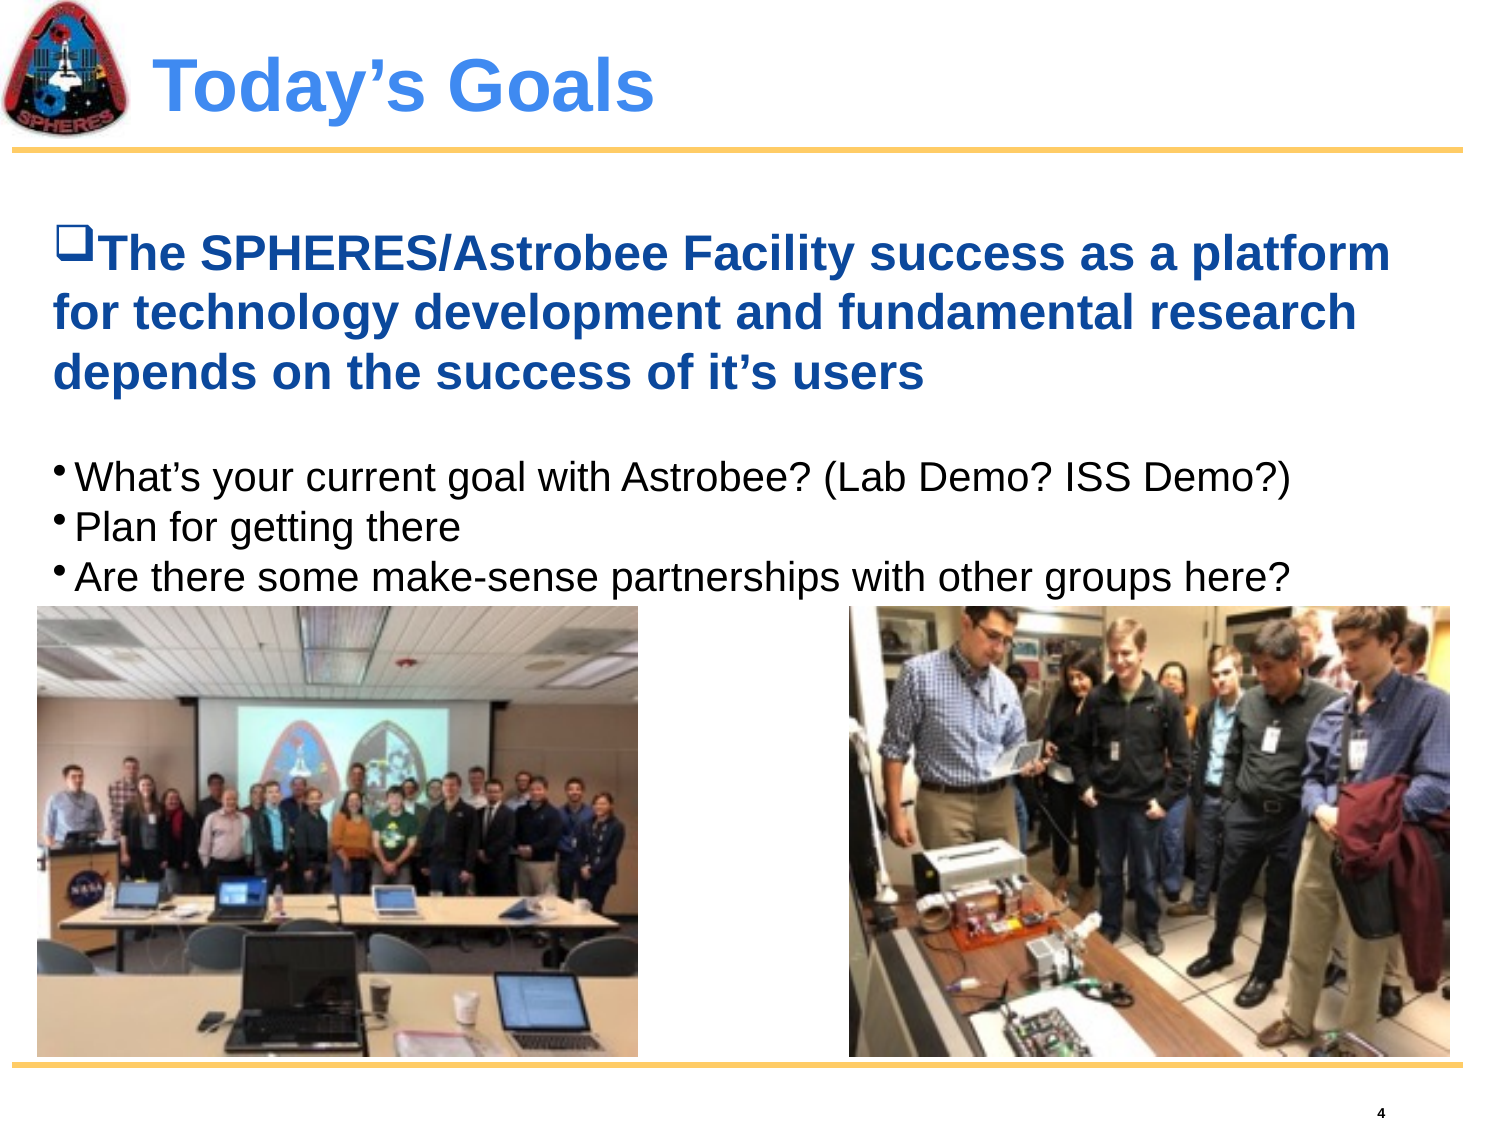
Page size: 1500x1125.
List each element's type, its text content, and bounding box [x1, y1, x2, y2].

title Today’s Goals [137, 24, 1451, 138]
picture [0, 0, 131, 139]
list The SPHERES/Astrobee Facility success as a platform for technology development and fundamental research depends on the success of it’s users What’s your current goal with Astrobee? (Lab Demo? ISS Demo?) Plan for getting there Are there some make-sense partnerships with other groups here? [37, 212, 1451, 613]
picture [849, 605, 1451, 1057]
picture [37, 605, 638, 1057]
